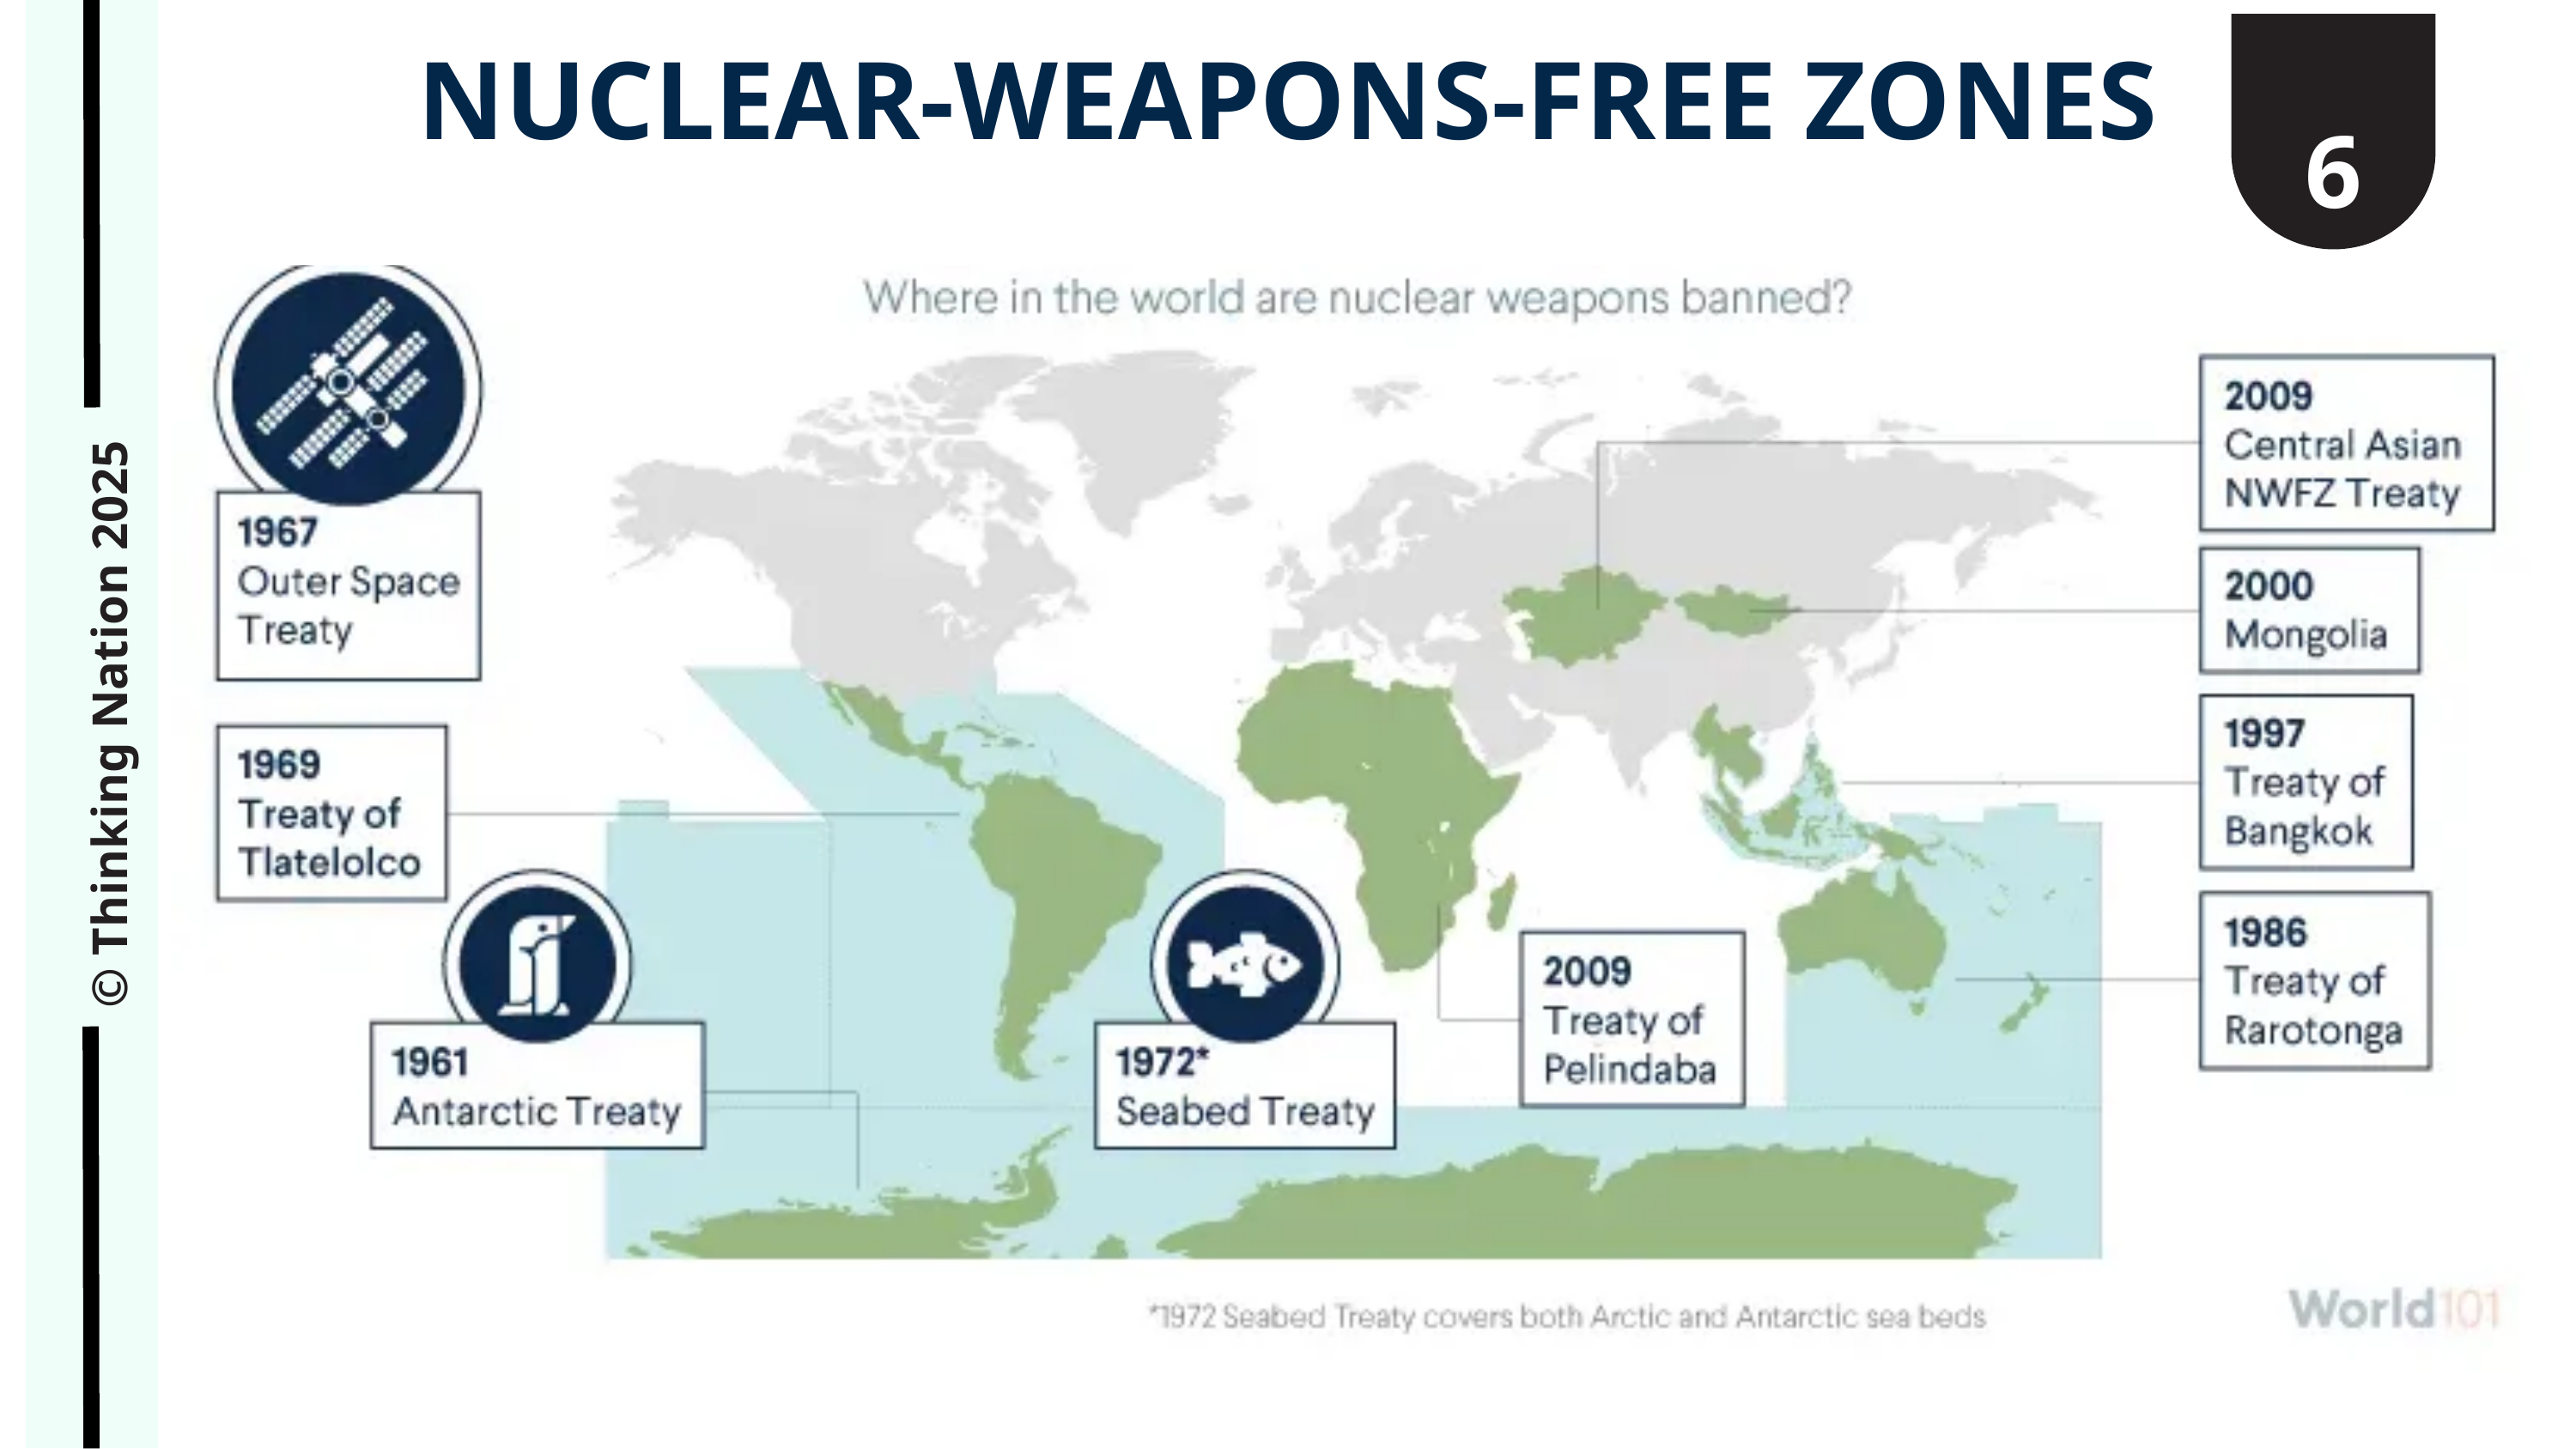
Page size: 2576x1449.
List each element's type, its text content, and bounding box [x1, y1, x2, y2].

text_box NUCLEAR-WEAPONS-FREE ZONES [370, 33, 2206, 176]
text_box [26, 0, 159, 1449]
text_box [2223, 0, 2444, 250]
picture [171, 265, 2544, 1373]
